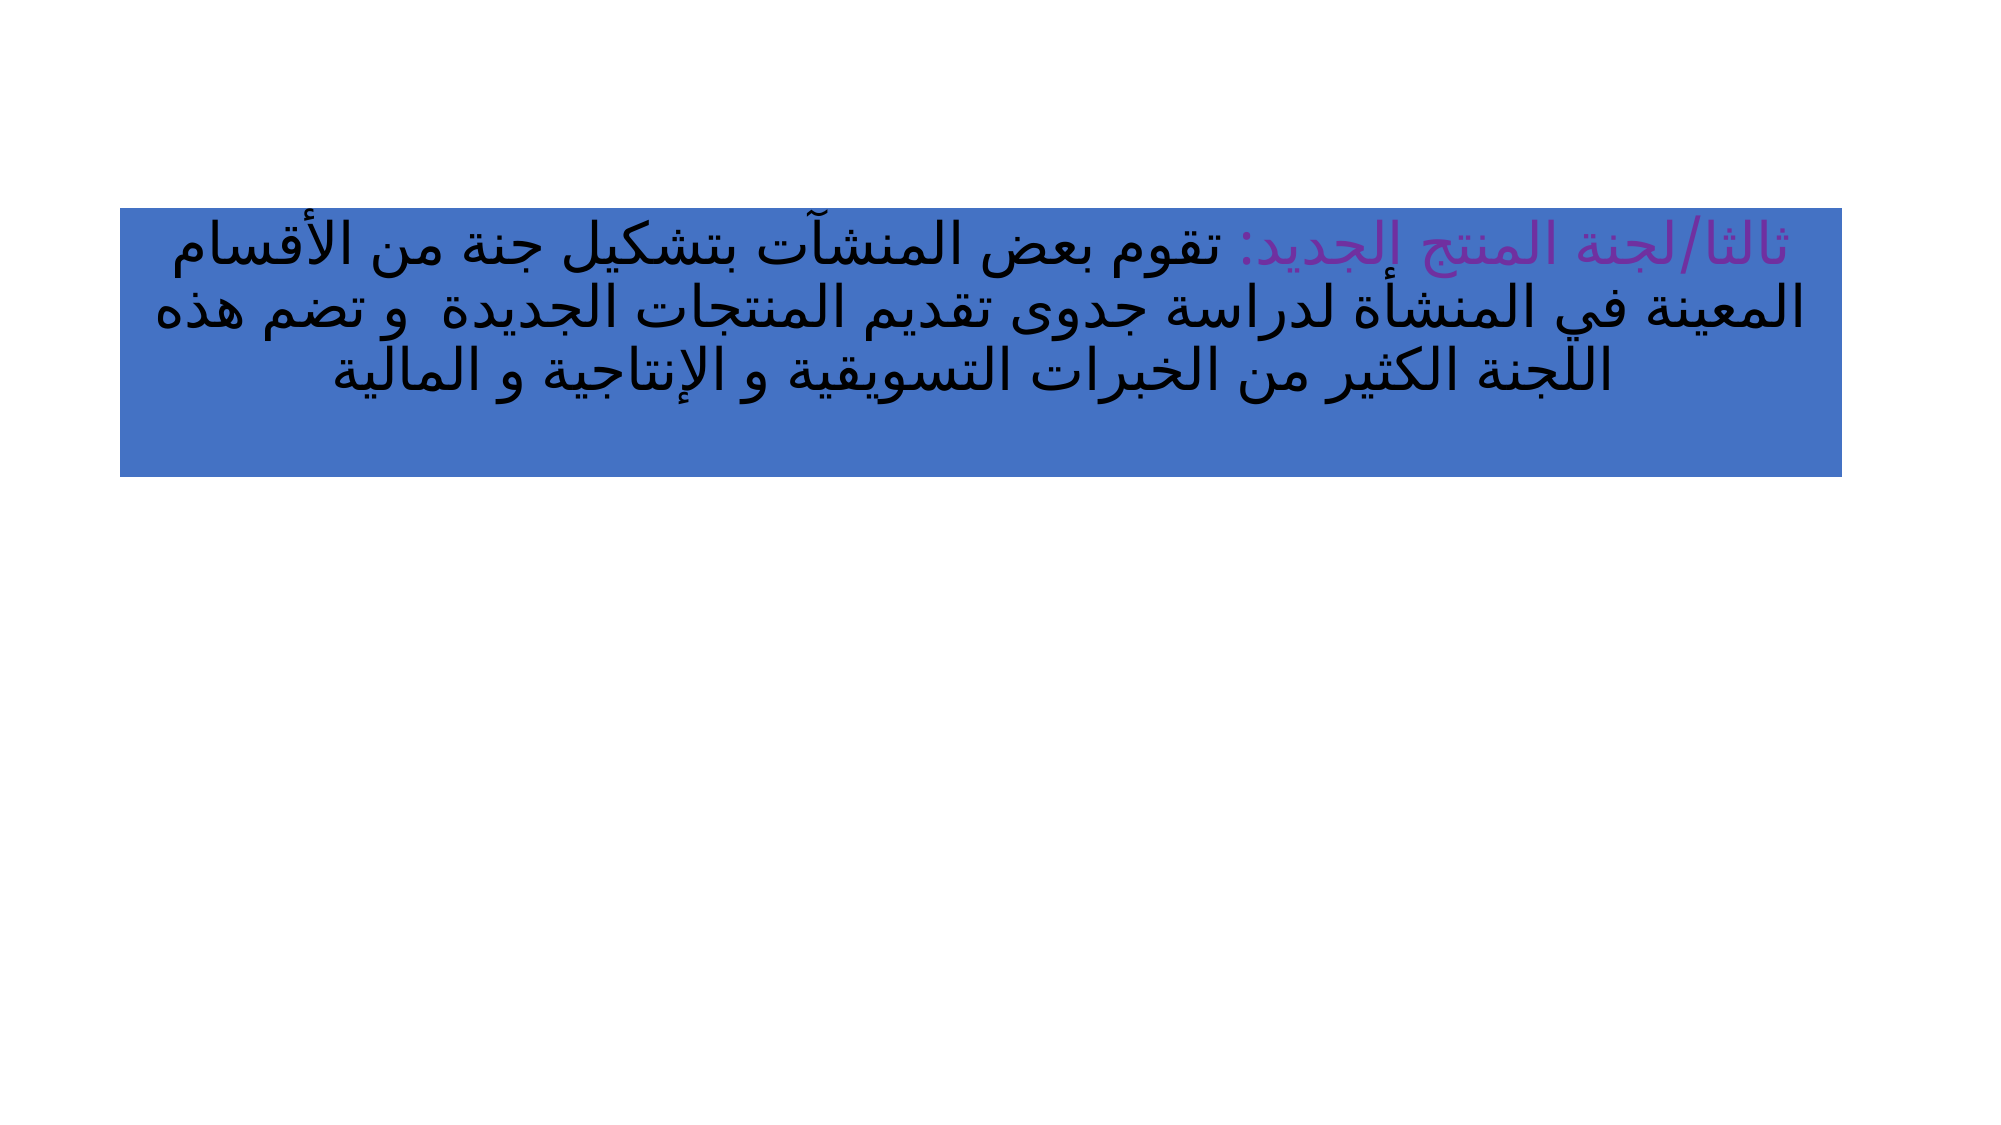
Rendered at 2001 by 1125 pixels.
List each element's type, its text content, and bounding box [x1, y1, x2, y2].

list ثالثا/لجنة المنتج الجديد: تقوم بعض المنشآت بتشكيل جنة من الأقسام المعينة في المنشأة لدراسة جدوى تقديم المنتجات الجديدة و تضم هذه اللجنة الكثير من الخبرات التسويقية و الإنتاجية و المالية [117, 205, 1845, 480]
